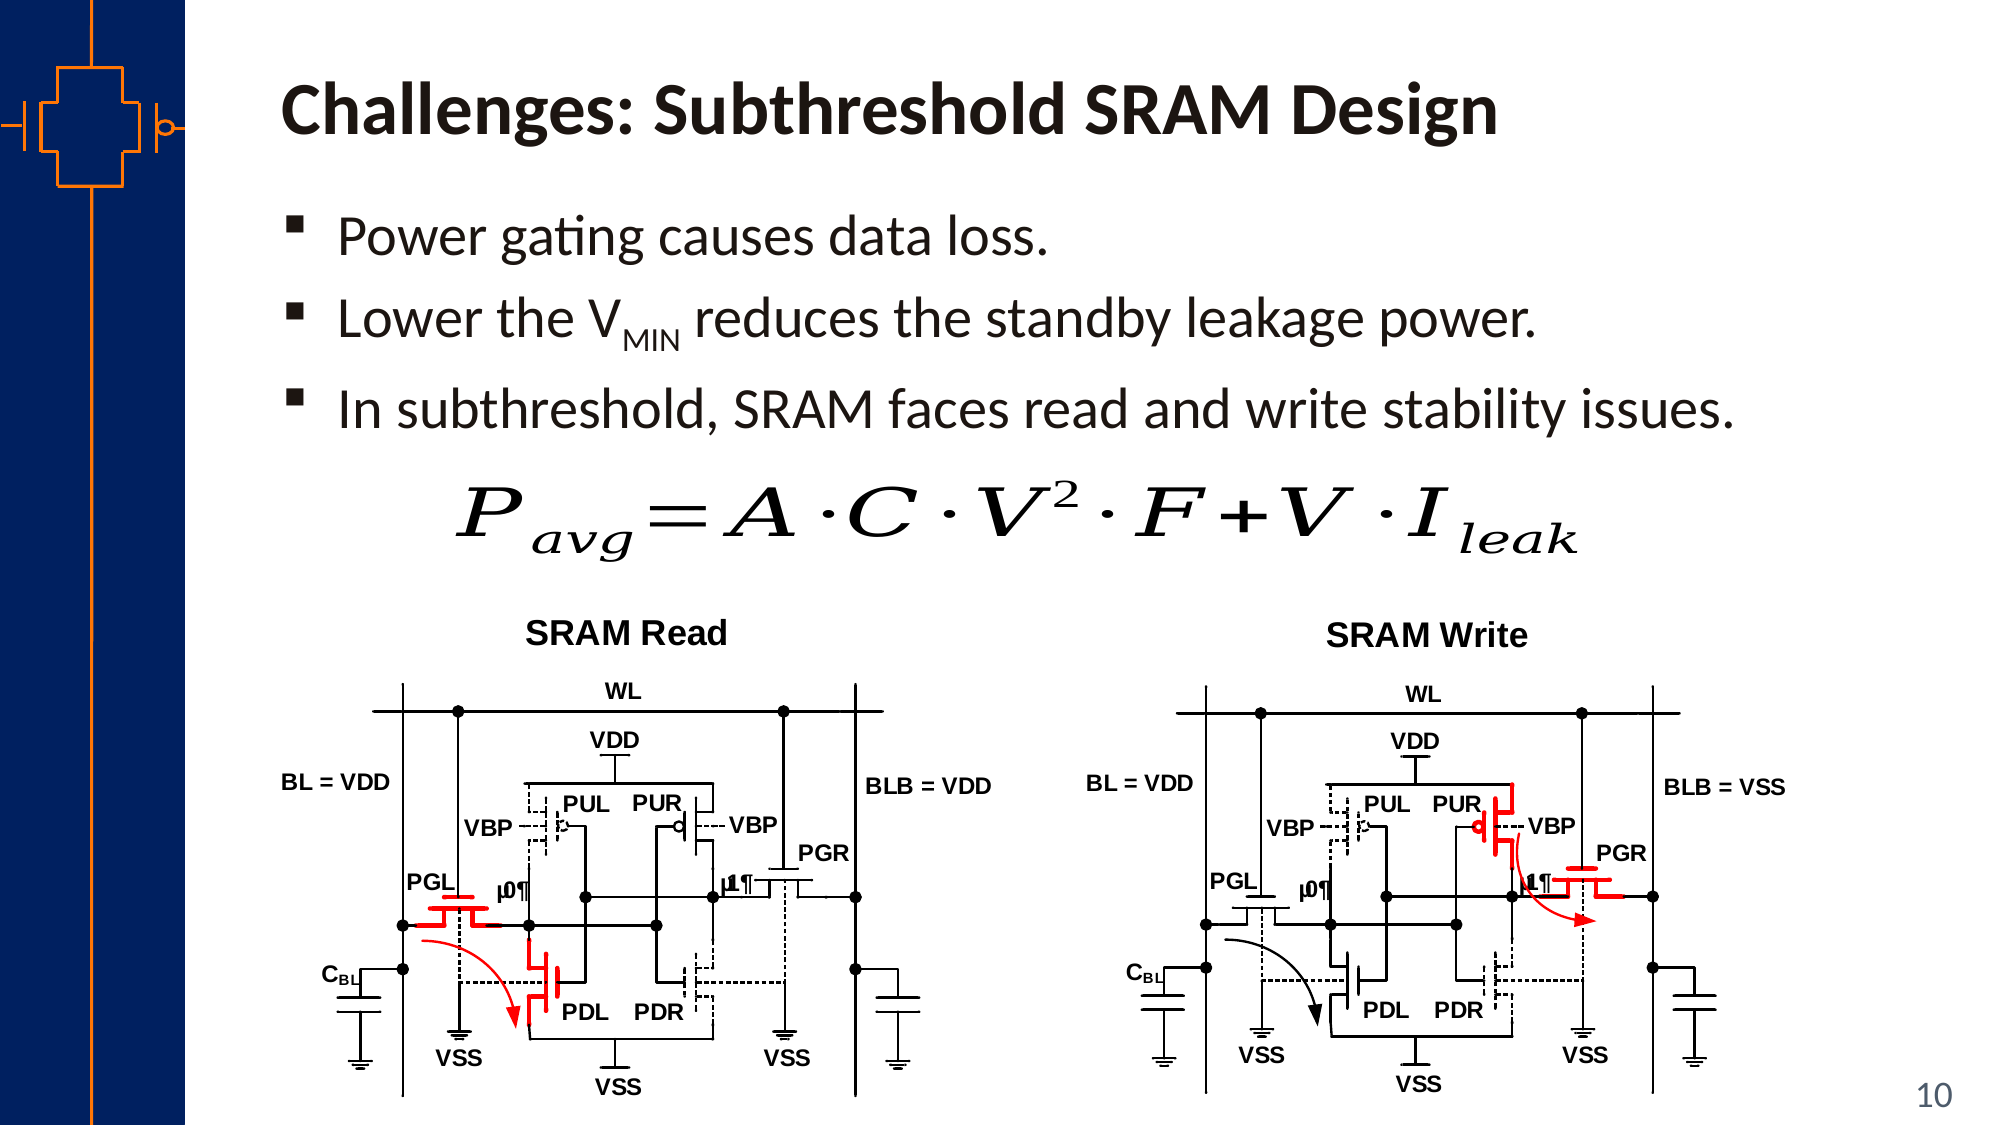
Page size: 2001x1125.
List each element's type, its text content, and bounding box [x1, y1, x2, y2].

list Power gating causes data loss. Lower the VMIN reduces the standby leakage power. In subthreshold, SRAM faces read and write stability issues. [266, 189, 1900, 1049]
picture [1071, 604, 1799, 1109]
title Challenges: Subthreshold SRAM Design [266, 37, 1850, 157]
picture [266, 600, 1006, 1113]
slide_number 10 [1899, 1062, 1984, 1123]
